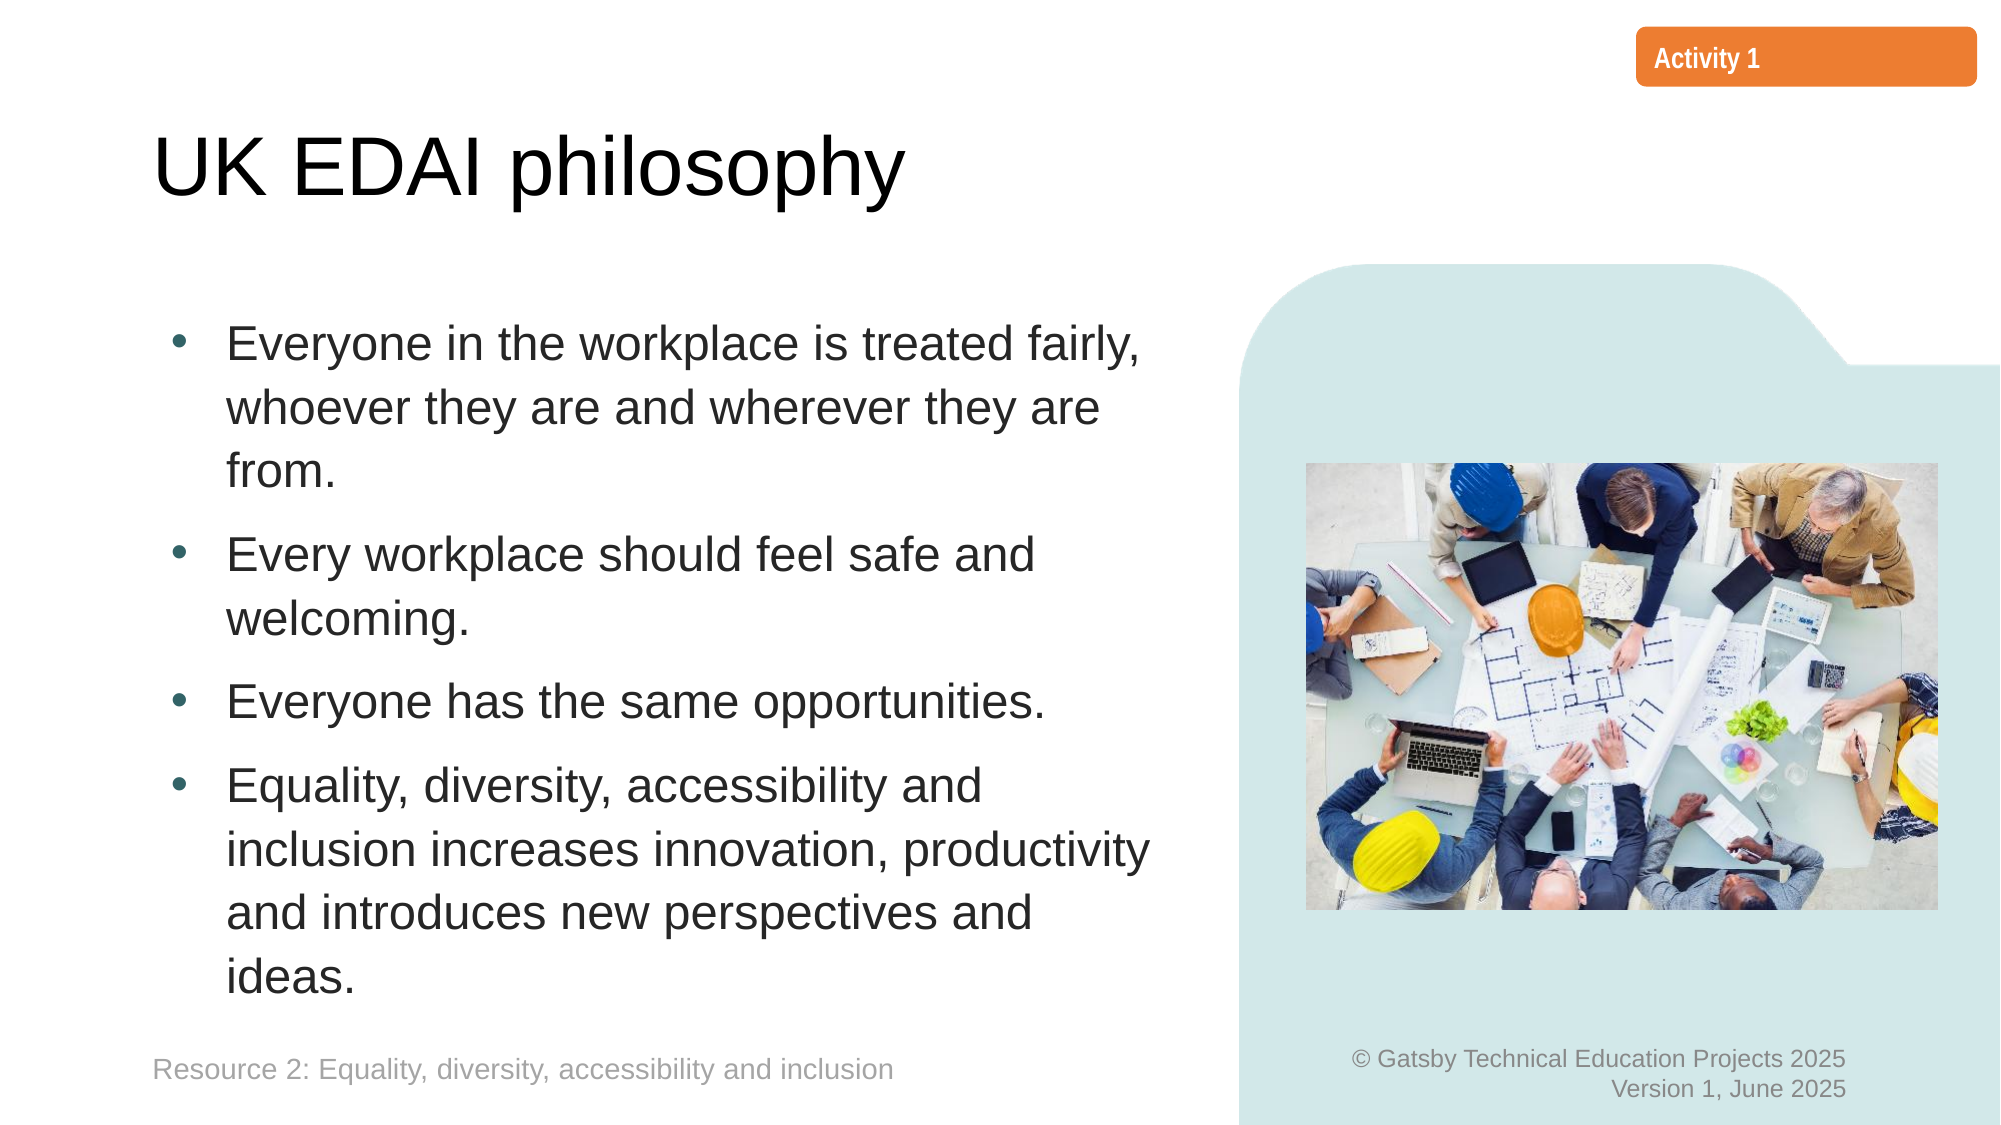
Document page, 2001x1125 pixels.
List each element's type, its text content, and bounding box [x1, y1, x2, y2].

text_box Resource 2: Equality, diversity, accessibility and inclusion [137, 1042, 1138, 1103]
text_box Activity 1 [1636, 26, 1978, 87]
picture [1239, 264, 2000, 1125]
list Everyone in the workplace is treated fairly, whoever they are and wherever they are from. Every workplace should feel safe and welcoming. Everyone has the same opportunities. Equality, diversity, accessibility and inclusion increases innovation, productivity and introduces new perspectives and ideas. [137, 299, 1188, 1014]
title UK EDAI philosophy [137, 59, 1863, 278]
